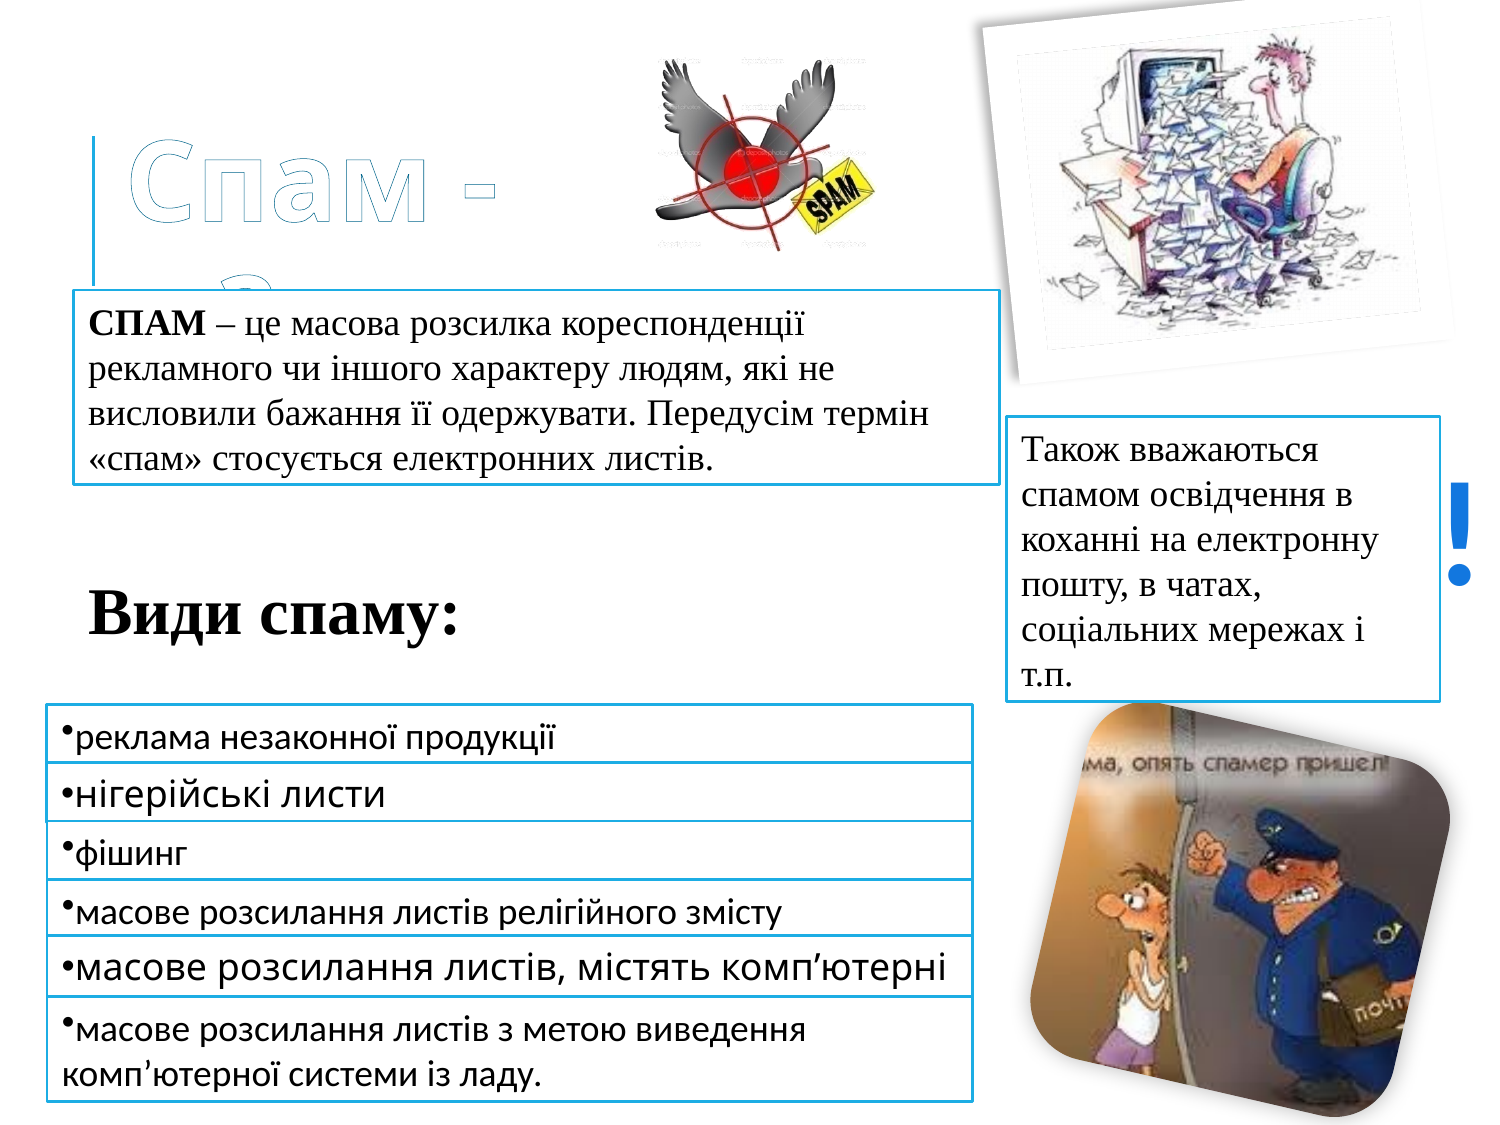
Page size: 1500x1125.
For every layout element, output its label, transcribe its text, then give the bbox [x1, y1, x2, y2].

text_box реклама незаконної продукції [45, 703, 974, 761]
text_box нігерійські листи [45, 761, 974, 824]
picture [644, 34, 880, 270]
text_box масове розсилання листів релігійного змісту [46, 878, 974, 934]
text_box Спам - …? [109, 101, 673, 289]
text_box масове розсилання листів з метою виведення комп’ютерної системи із ладу. [46, 995, 974, 1103]
picture [1030, 703, 1450, 1117]
text_box масове розсилання листів, містять комп’ютерні віруси [46, 934, 974, 995]
text_box Види спаму: [73, 560, 613, 655]
picture [1017, 17, 1420, 350]
text_box фішинг [46, 820, 974, 878]
text_box Також вважаються спамом освідчення в коханні на електронну пошту, в чатах, соціальних мережах і т.п. [1005, 415, 1441, 703]
text_box СПАМ – це масова розсилка кореспонденції рекламного чи іншого характеру людям, які не висловили бажання її одержувати. Передусім термін «спам» стосується електронних листів. [72, 289, 1001, 486]
text_box ! [1420, 427, 1500, 623]
